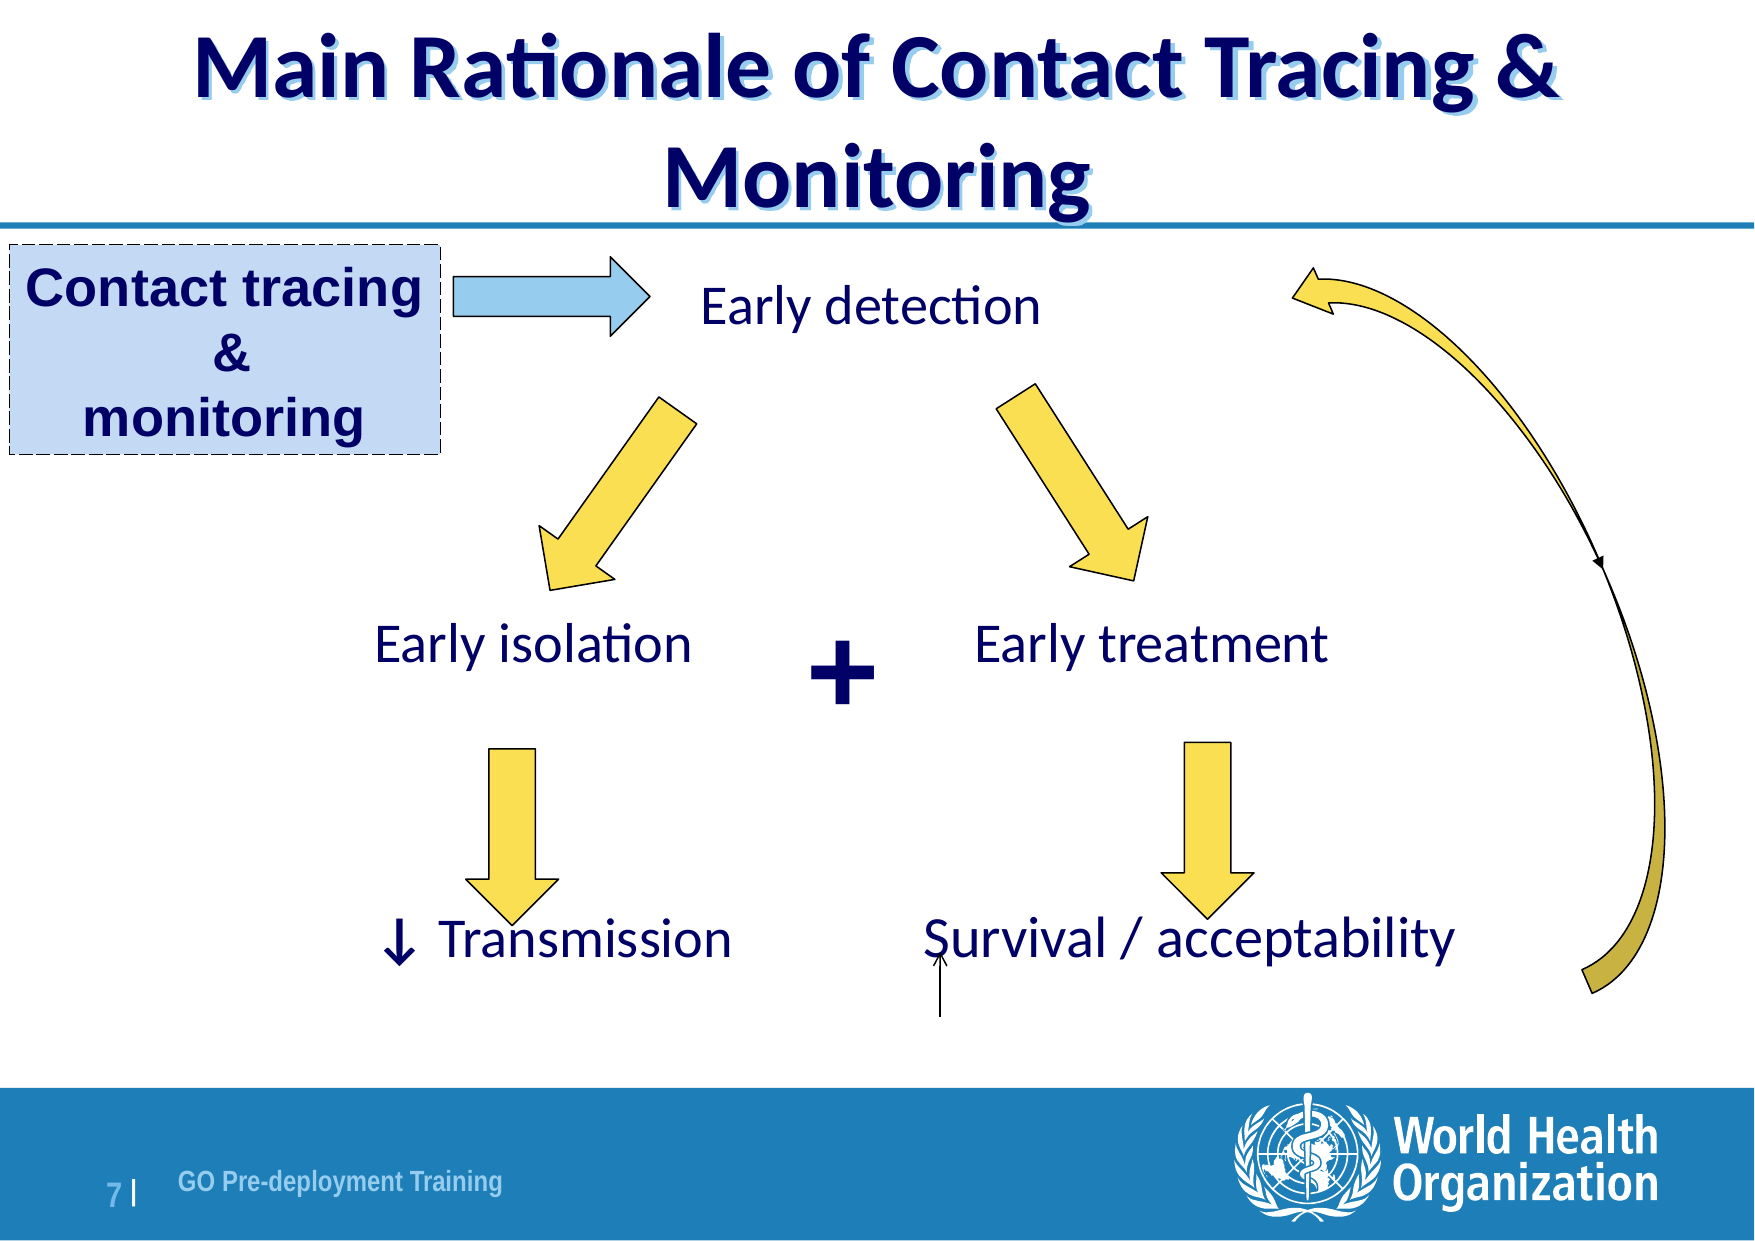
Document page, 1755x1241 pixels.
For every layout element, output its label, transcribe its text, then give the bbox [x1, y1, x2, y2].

title Main Rationale of Contact Tracing & Monitoring [0, 27, 1755, 205]
text_box Contact tracing & monitoring [9, 244, 441, 455]
text_box [996, 383, 1148, 581]
text_box + [793, 581, 894, 747]
text_box [1292, 267, 1665, 994]
text_box [539, 396, 697, 591]
list Early detection Early isolation Early treatment ↓ Transmission Survival / acceptability [96, 268, 1660, 1056]
text_box [453, 256, 651, 337]
text_box [1161, 742, 1255, 920]
text_box [465, 748, 559, 926]
